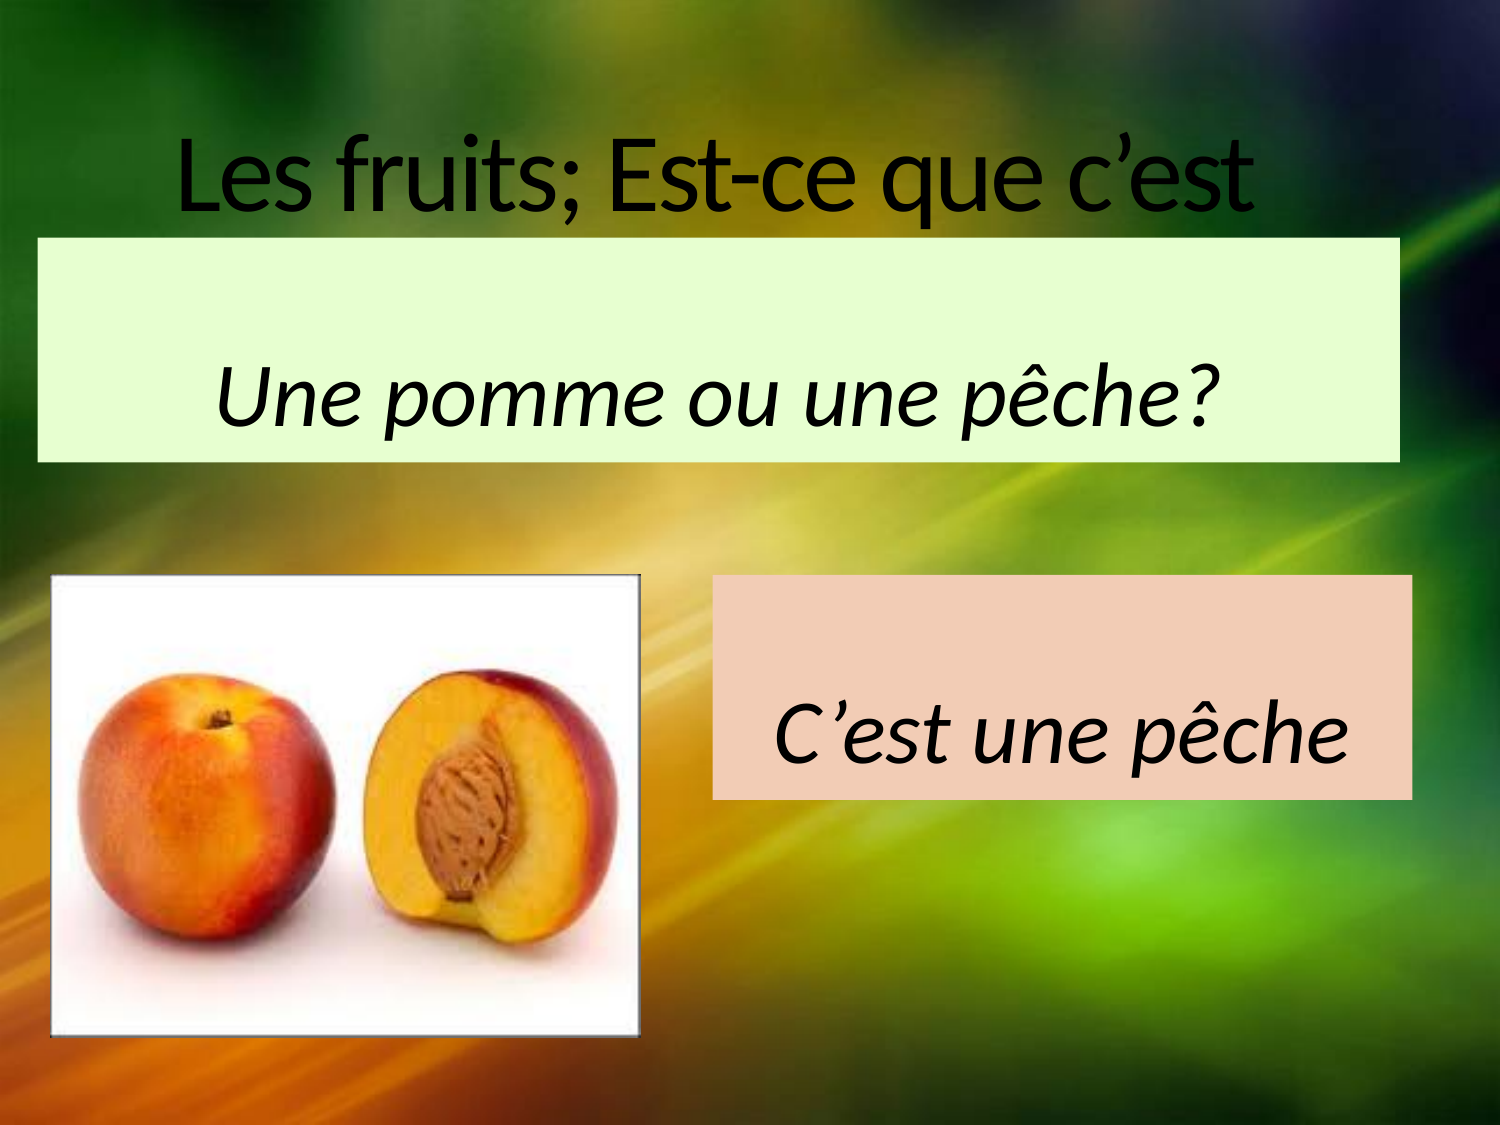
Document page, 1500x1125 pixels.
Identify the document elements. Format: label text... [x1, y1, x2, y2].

subtitle Une pomme ou une pêche? [37, 237, 1400, 463]
text_box C’est une pêche [712, 574, 1413, 800]
picture [0, 0, 1500, 1125]
title Les fruits; Est-ce que c’est [174, 50, 1331, 237]
